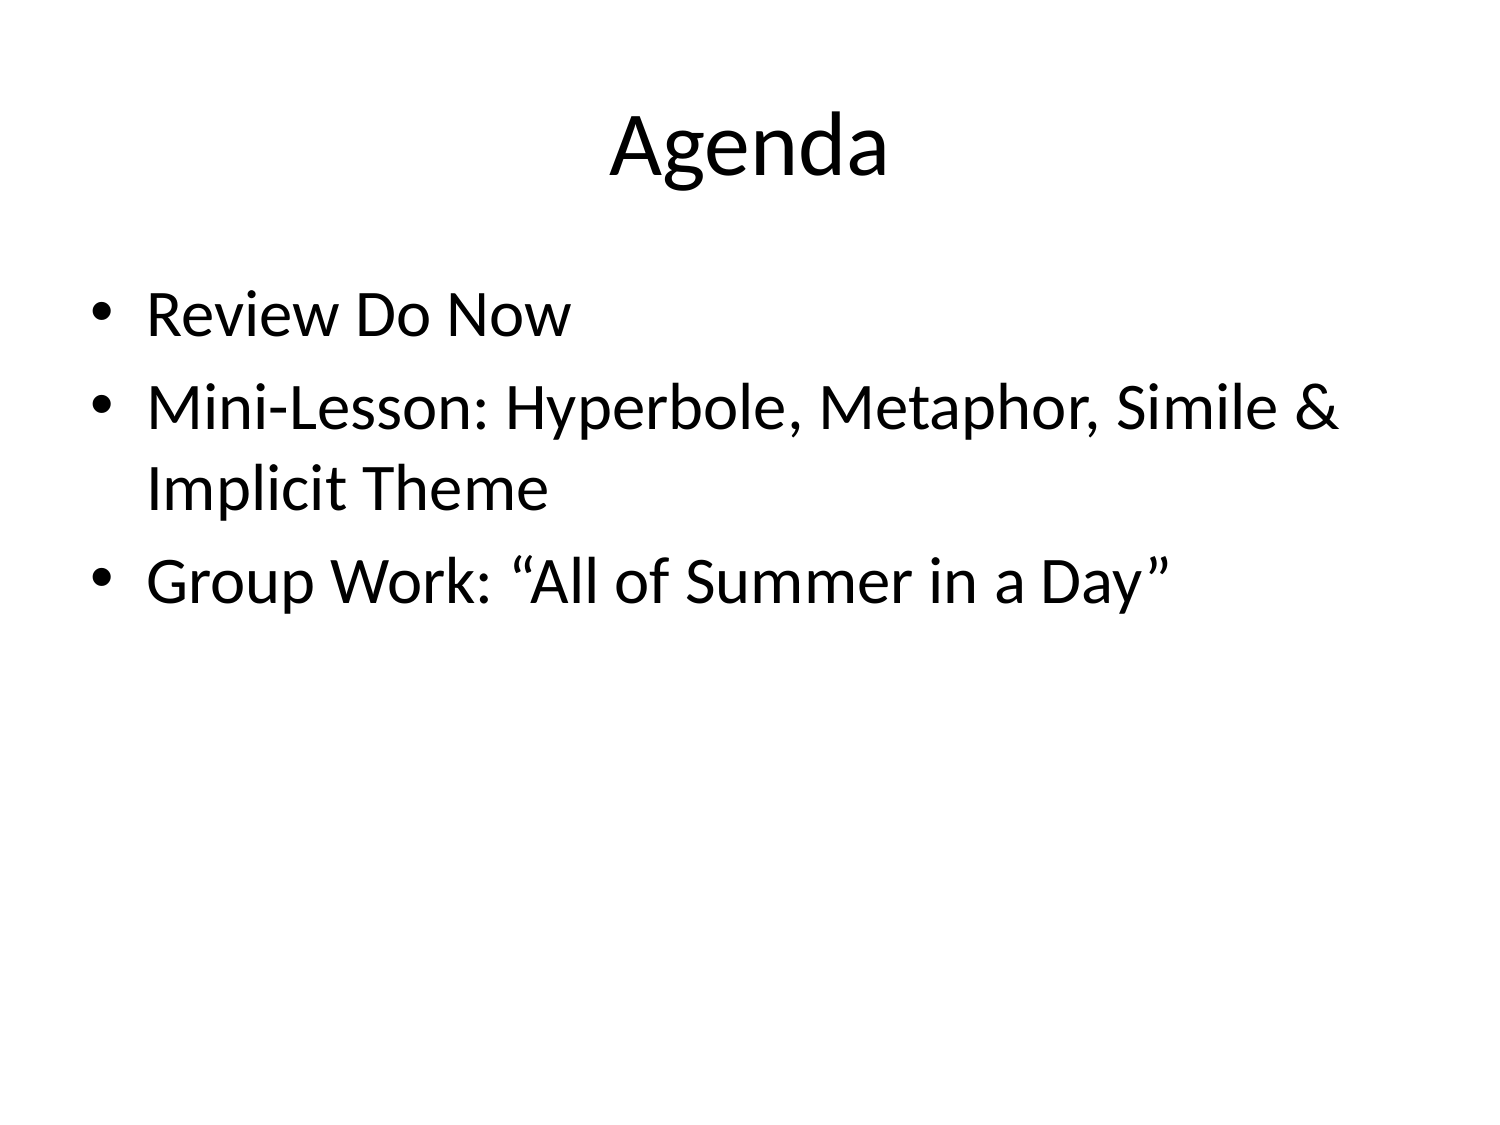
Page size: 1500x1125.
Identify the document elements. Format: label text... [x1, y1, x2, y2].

list Review Do Now Mini-Lesson: Hyperbole, Metaphor, Simile & Implicit Theme Group Work: “All of Summer in a Day” [75, 262, 1425, 1005]
title Agenda [75, 45, 1425, 233]
